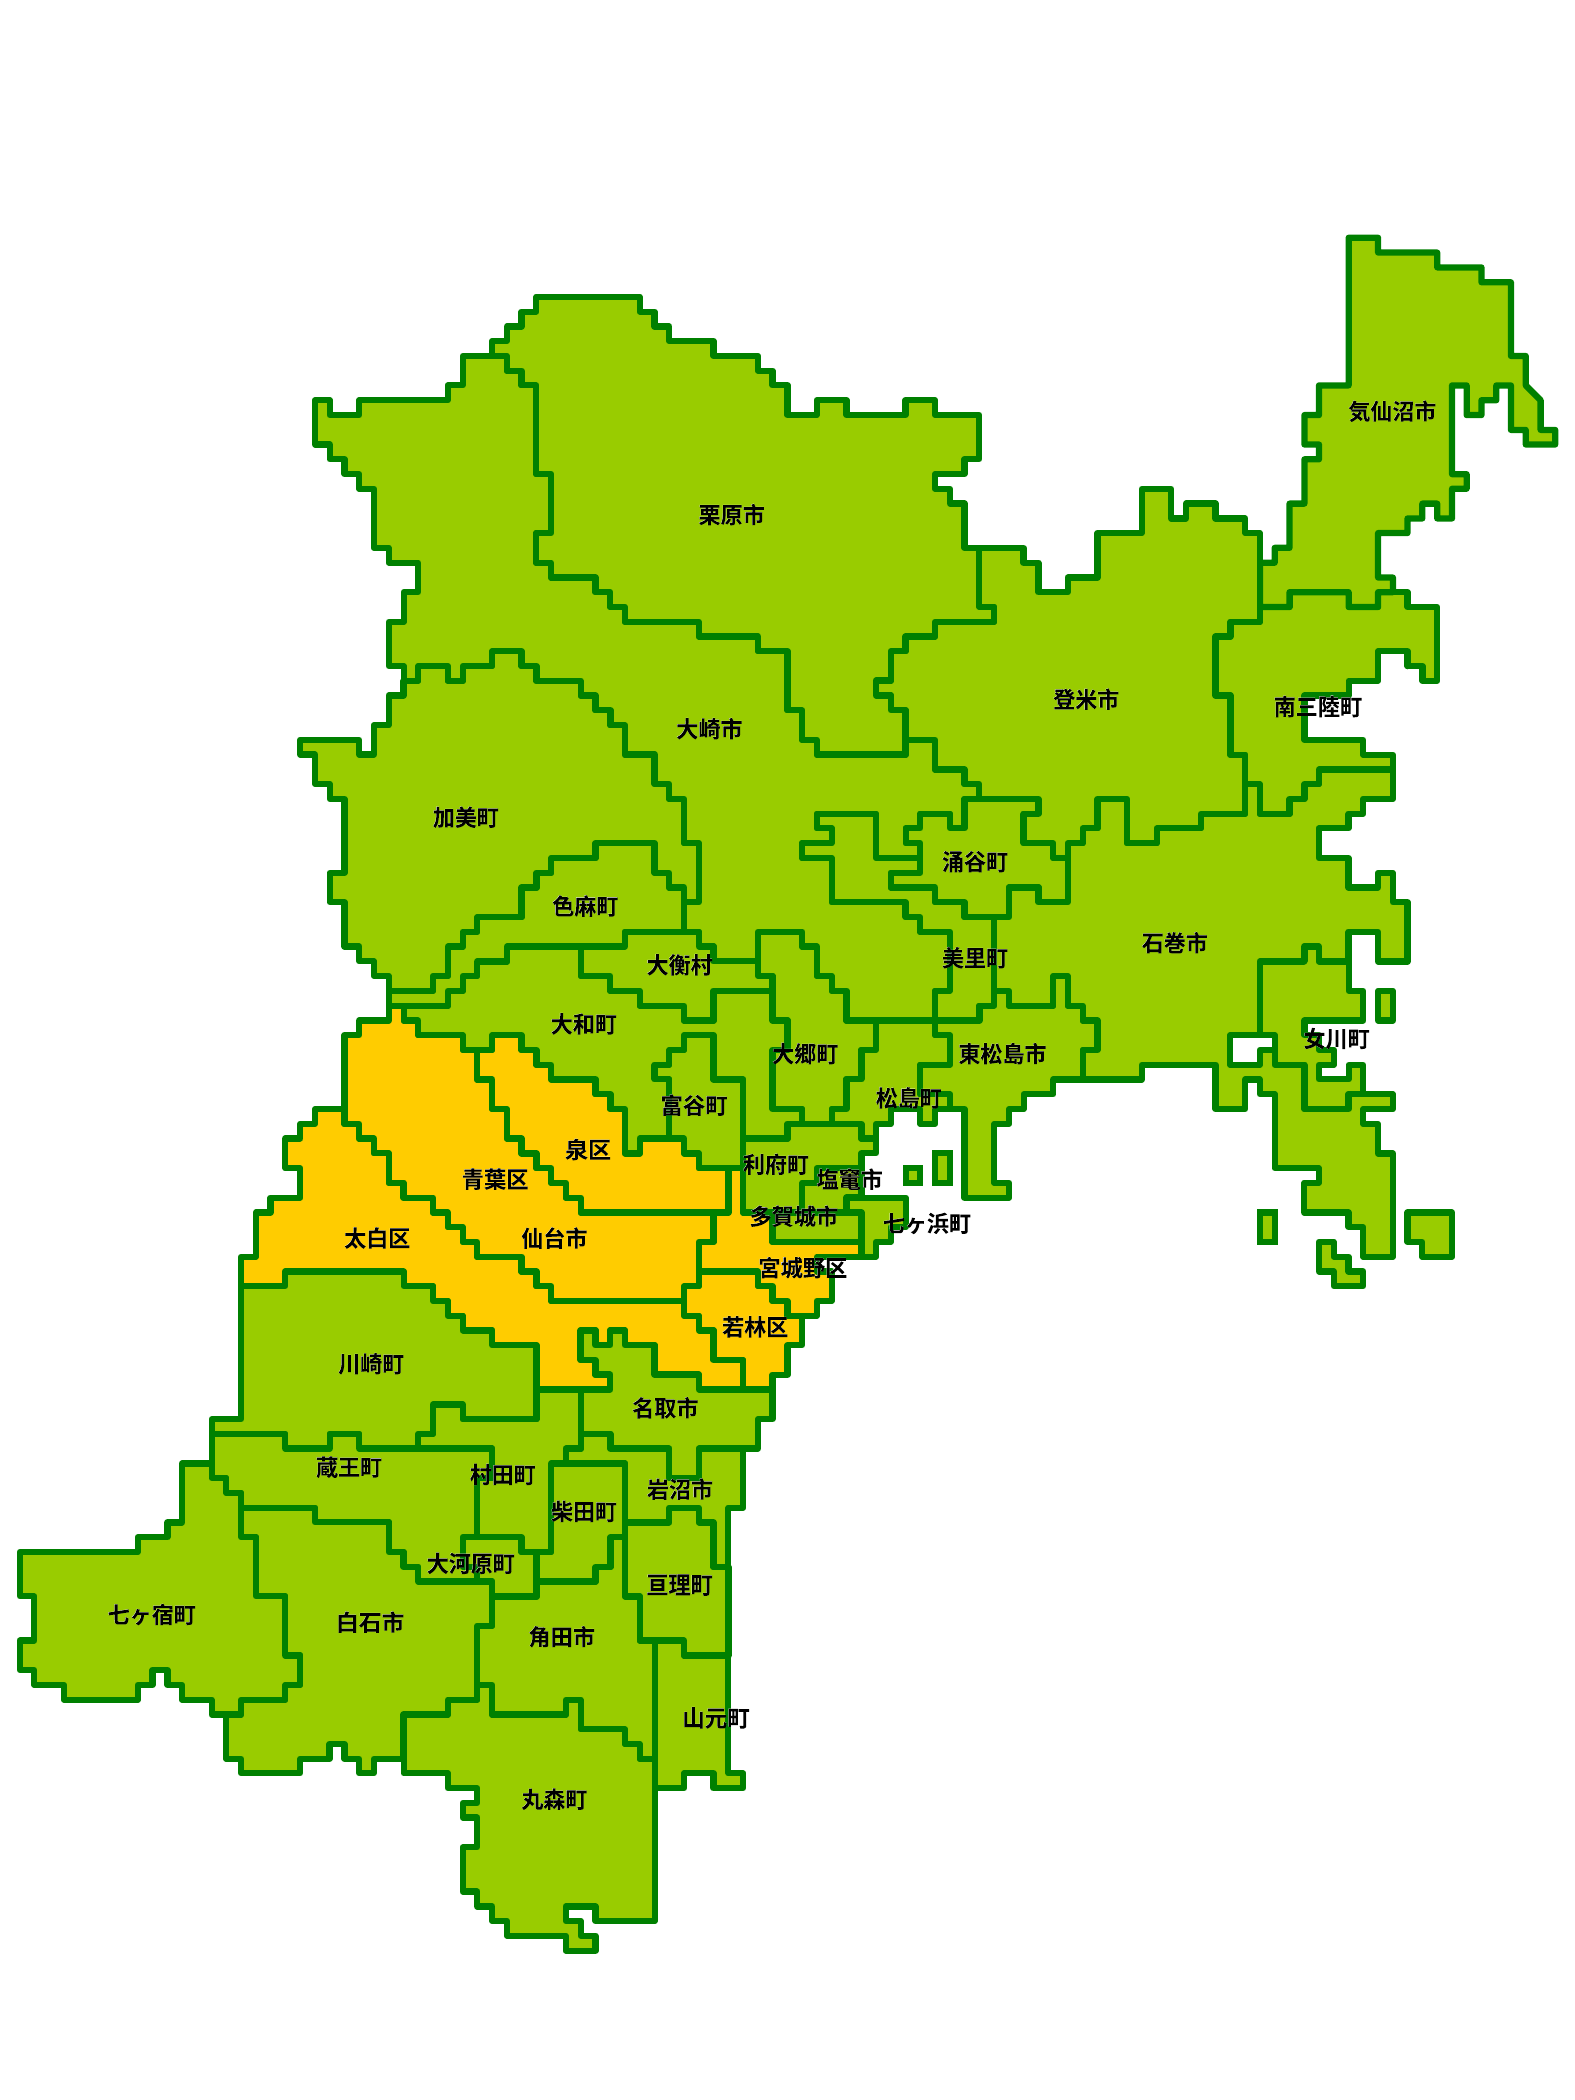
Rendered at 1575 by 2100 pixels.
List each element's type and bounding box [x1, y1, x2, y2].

text_box [552, 894, 618, 918]
text_box [750, 1204, 838, 1228]
text_box [698, 503, 765, 526]
text_box [646, 1477, 713, 1501]
text_box [875, 1086, 942, 1109]
text_box [469, 1463, 536, 1486]
text_box [19, 237, 1556, 1951]
text_box [338, 1352, 404, 1375]
text_box [1274, 695, 1362, 718]
text_box [958, 1042, 1047, 1065]
text_box [942, 946, 1008, 969]
text_box [427, 1551, 515, 1575]
text_box [883, 1212, 971, 1235]
text_box [646, 953, 713, 976]
text_box [646, 1573, 713, 1597]
text_box [759, 1256, 847, 1279]
text_box [550, 1012, 617, 1036]
text_box [344, 1226, 410, 1250]
text_box [683, 1706, 750, 1730]
text_box [676, 717, 743, 740]
text_box [462, 1167, 528, 1191]
text_box [316, 1455, 382, 1479]
text_box [942, 850, 1008, 873]
text_box [742, 1153, 809, 1176]
text_box [1348, 399, 1436, 423]
text_box [722, 1315, 788, 1338]
text_box [108, 1603, 196, 1626]
text_box [661, 1093, 728, 1117]
text_box [1053, 687, 1119, 711]
text_box [521, 1226, 587, 1250]
text_box [521, 1787, 587, 1811]
text_box [550, 1500, 617, 1523]
text_box [1303, 1027, 1370, 1050]
text_box [565, 1138, 611, 1161]
text_box [528, 1625, 595, 1648]
text_box [772, 1042, 838, 1065]
text_box [1141, 931, 1208, 954]
text_box [338, 1610, 404, 1634]
text_box [816, 1167, 883, 1191]
text_box [632, 1396, 698, 1419]
text_box [432, 805, 499, 829]
